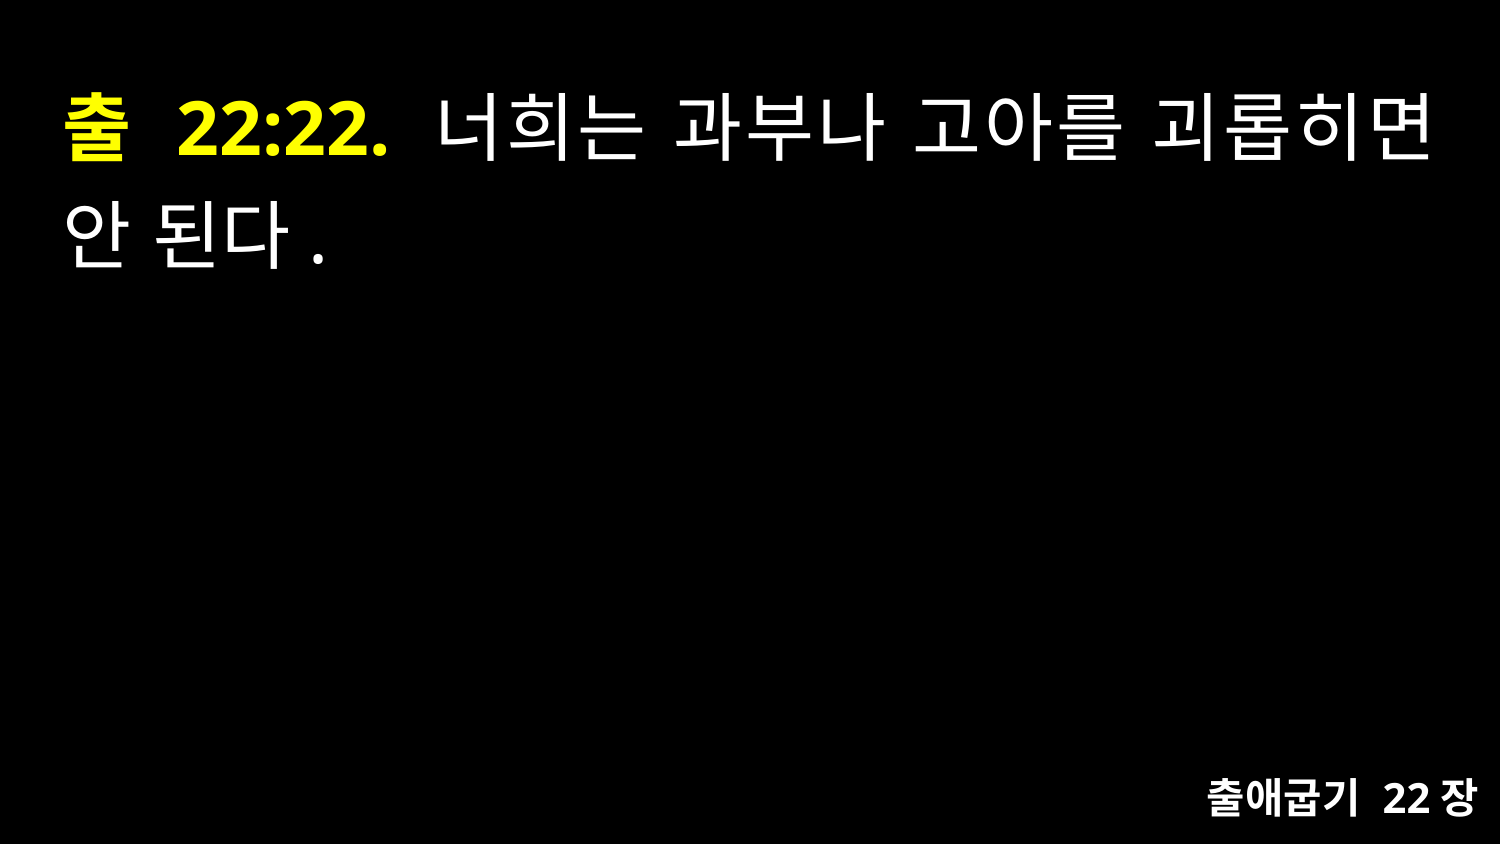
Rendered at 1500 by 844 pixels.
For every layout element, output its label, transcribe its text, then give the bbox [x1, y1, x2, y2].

subtitle 출애굽기 22장 [916, 770, 1500, 844]
title 출 22:22. 너희는 과부나 고아를 괴롭히면 안 된다. [0, 0, 1500, 844]
